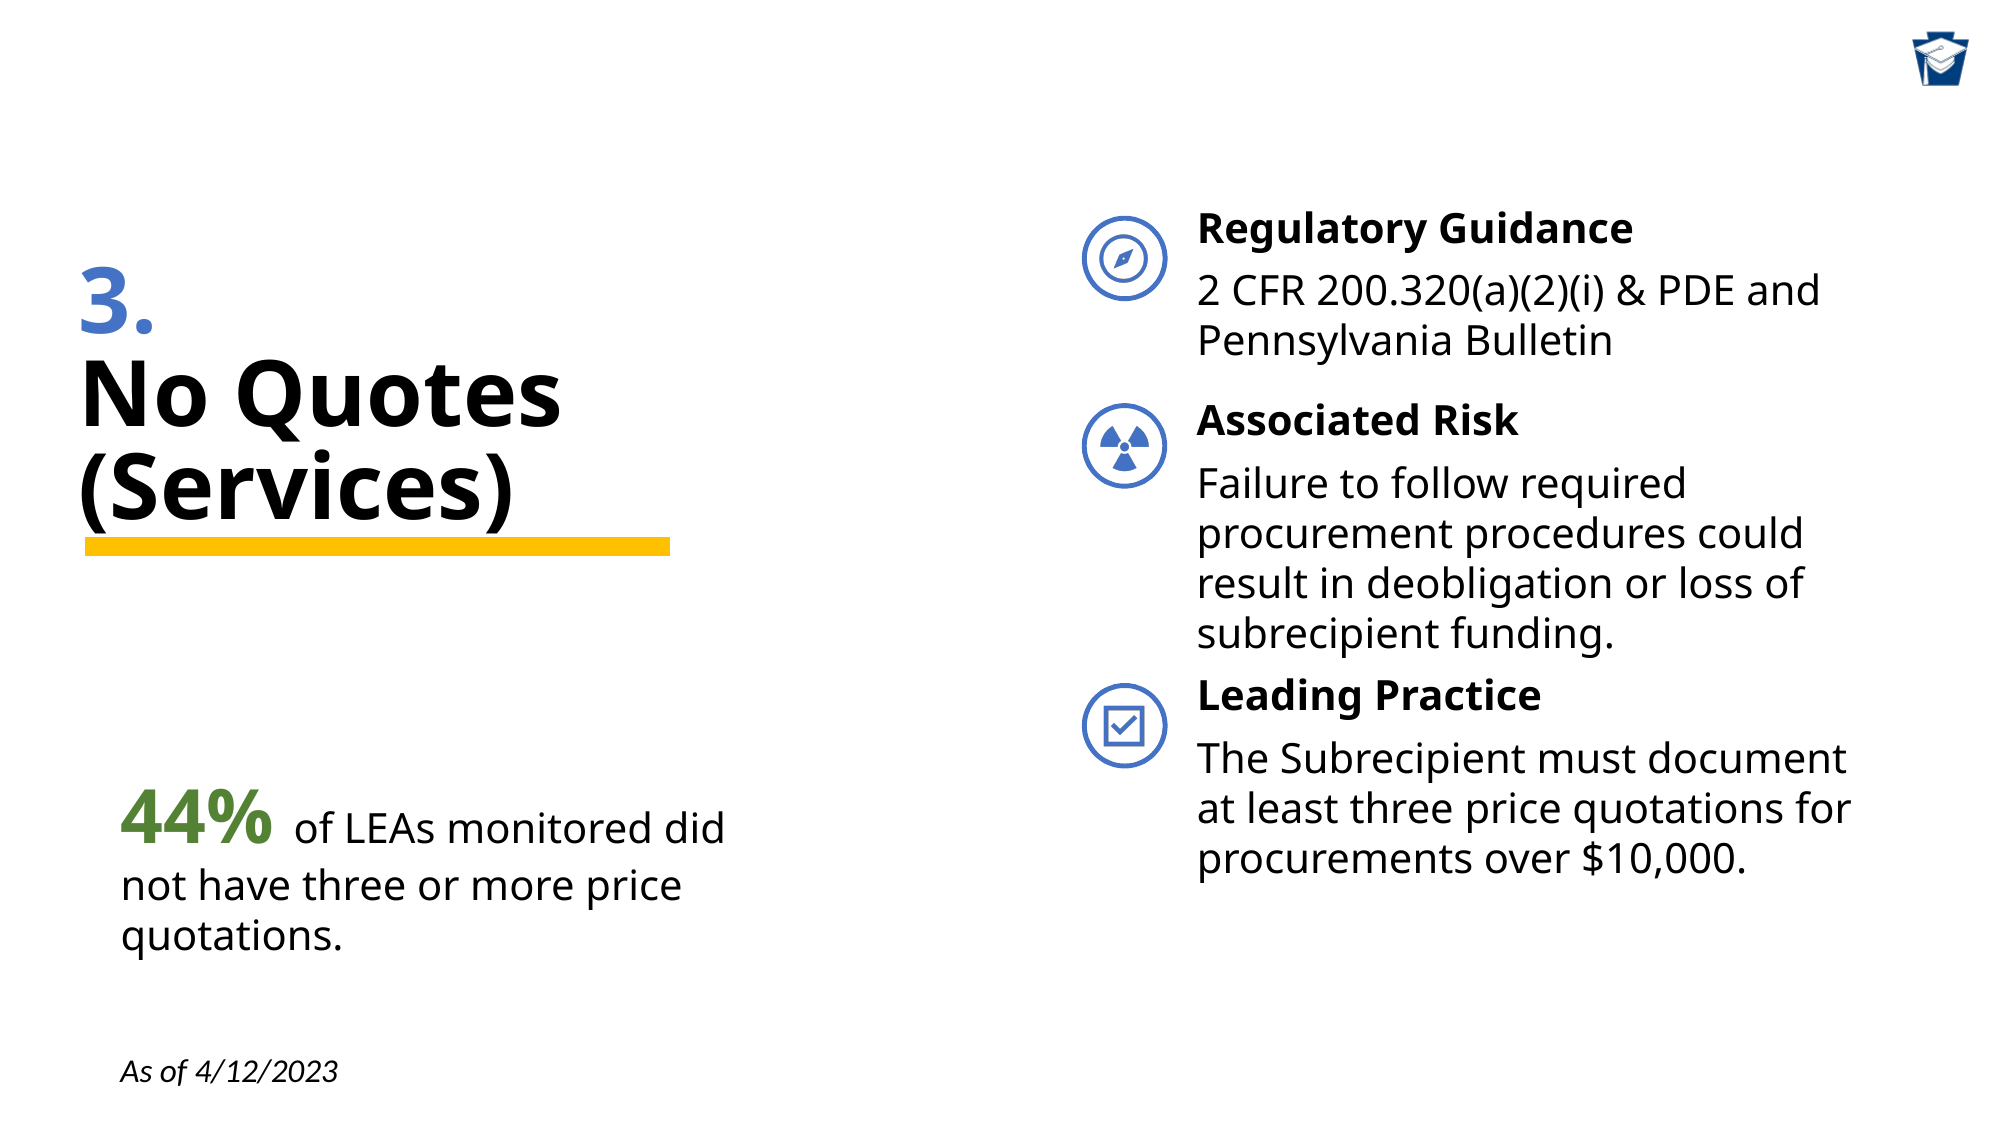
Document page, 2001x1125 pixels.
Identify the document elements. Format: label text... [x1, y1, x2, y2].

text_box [1081, 386, 1892, 617]
picture [1904, 21, 1977, 93]
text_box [1081, 661, 1895, 892]
text_box As of 4/12/2023 [105, 1042, 405, 1097]
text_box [1081, 194, 1895, 374]
title 3. No Quotes (Services) [64, 250, 691, 547]
text_box 44% of LEAs monitored did not have three or more price quotations. [105, 761, 754, 967]
